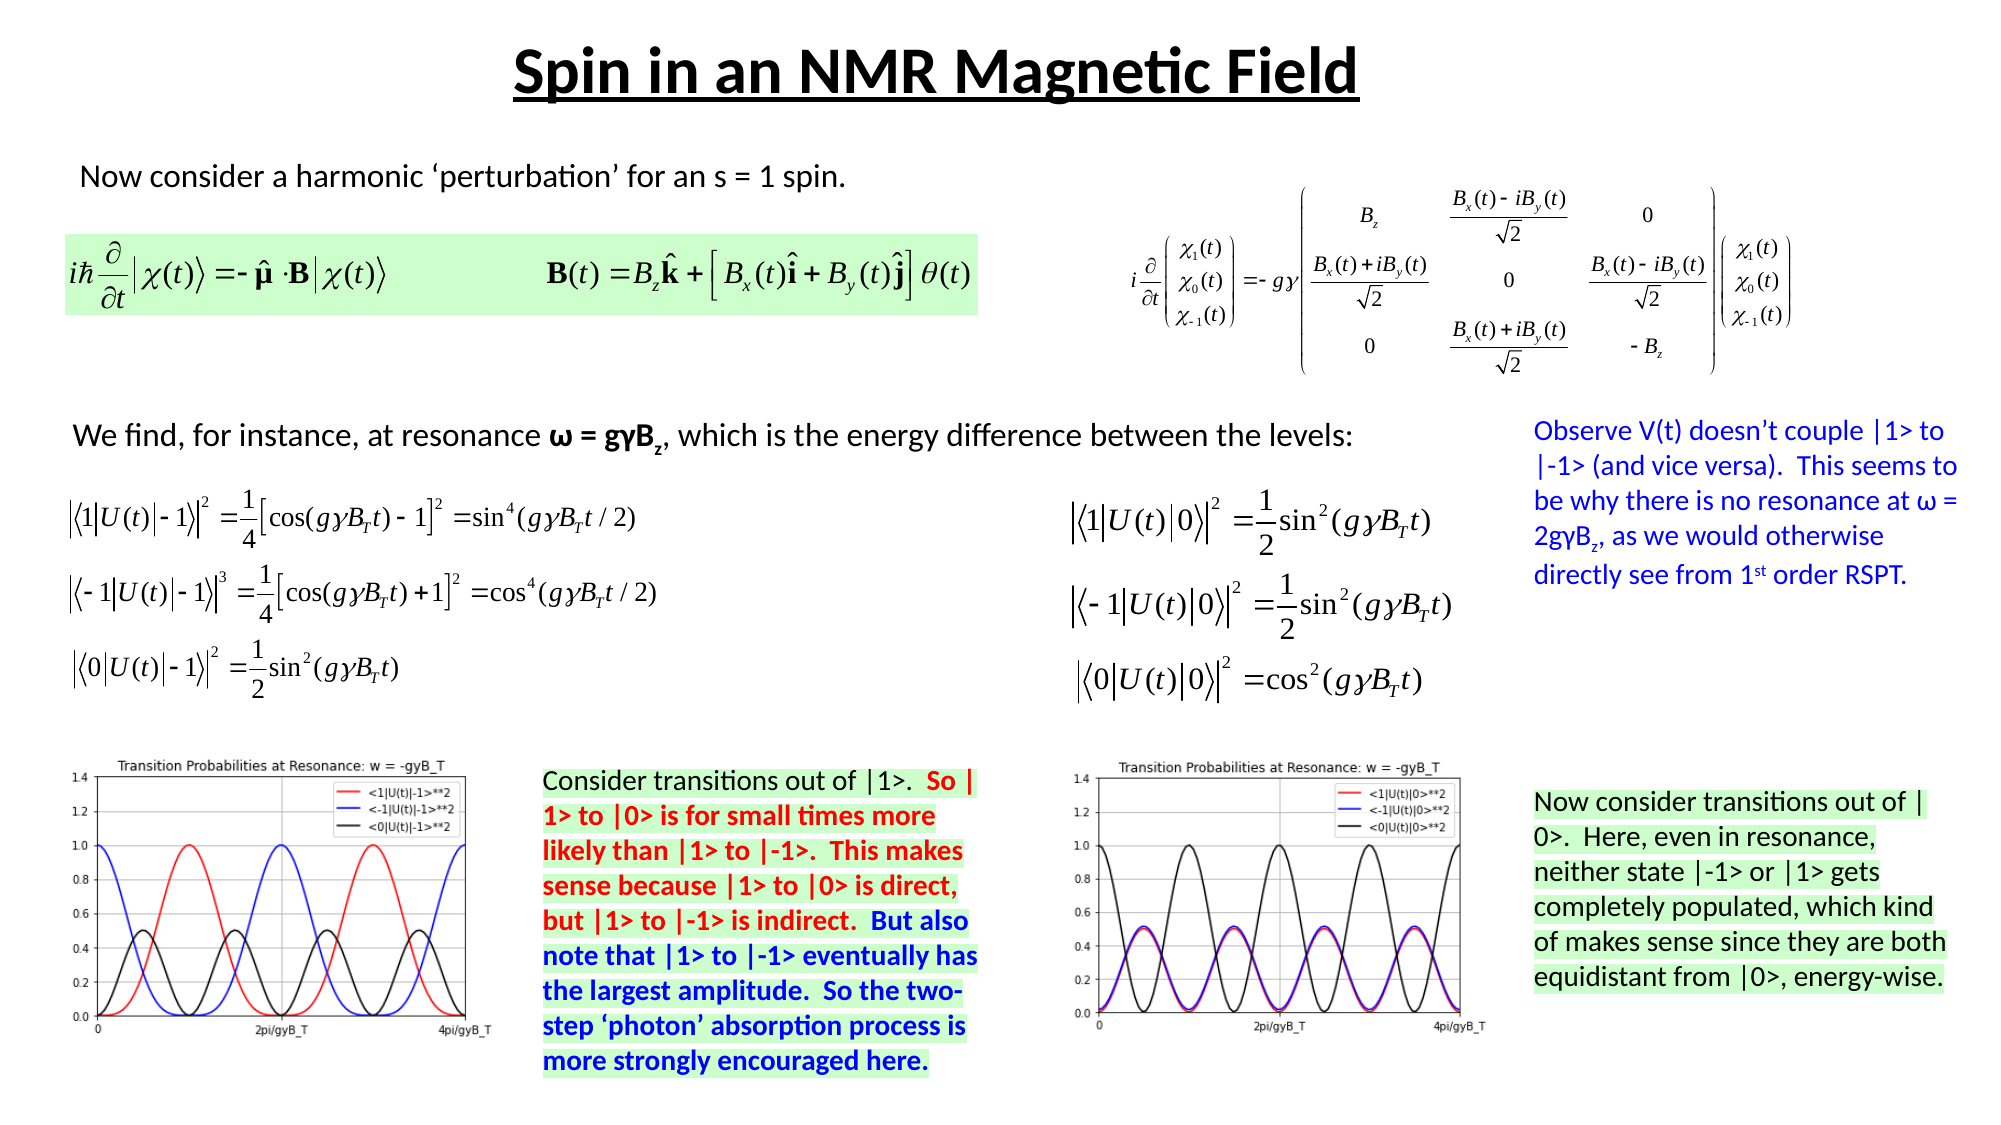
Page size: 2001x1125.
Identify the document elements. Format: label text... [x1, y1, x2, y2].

text_box Now consider a harmonic ‘perturbation’ for an s = 1 spin. [64, 146, 1032, 202]
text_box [64, 233, 978, 316]
text_box Now consider transitions out of |0>. Here, even in resonance, neither state |-1> or |1> gets completely populated, which kind of makes sense since they are both equidistant from |0>, energy-wise. [1519, 774, 1975, 1000]
text_box We find, for instance, at resonance ω = gγBz, which is the energy difference between the levels: [57, 406, 1443, 467]
picture [1066, 754, 1493, 1039]
text_box Observe V(t) doesn’t couple |1> to |-1> (and vice versa). This seems to be why there is no resonance at ω = 2gγBz, as we would otherwise directly see from 1st order RSPT. [1519, 403, 1975, 598]
text_box Spin in an NMR Magnetic Field [498, 19, 1443, 114]
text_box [1066, 479, 1458, 708]
text_box Consider transitions out of |1>. So |1> to |0> is for small times more likely than |1> to |-1>. This makes sense because |1> to |0> is direct, but |1> to |-1> is indirect. But also note that |1> to |-1> eventually has the largest amplitude. So the two-step ‘photon’ absorption process is more strongly encouraged here. [527, 754, 1000, 1084]
picture [64, 752, 499, 1043]
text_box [1127, 183, 1797, 380]
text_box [64, 480, 663, 704]
